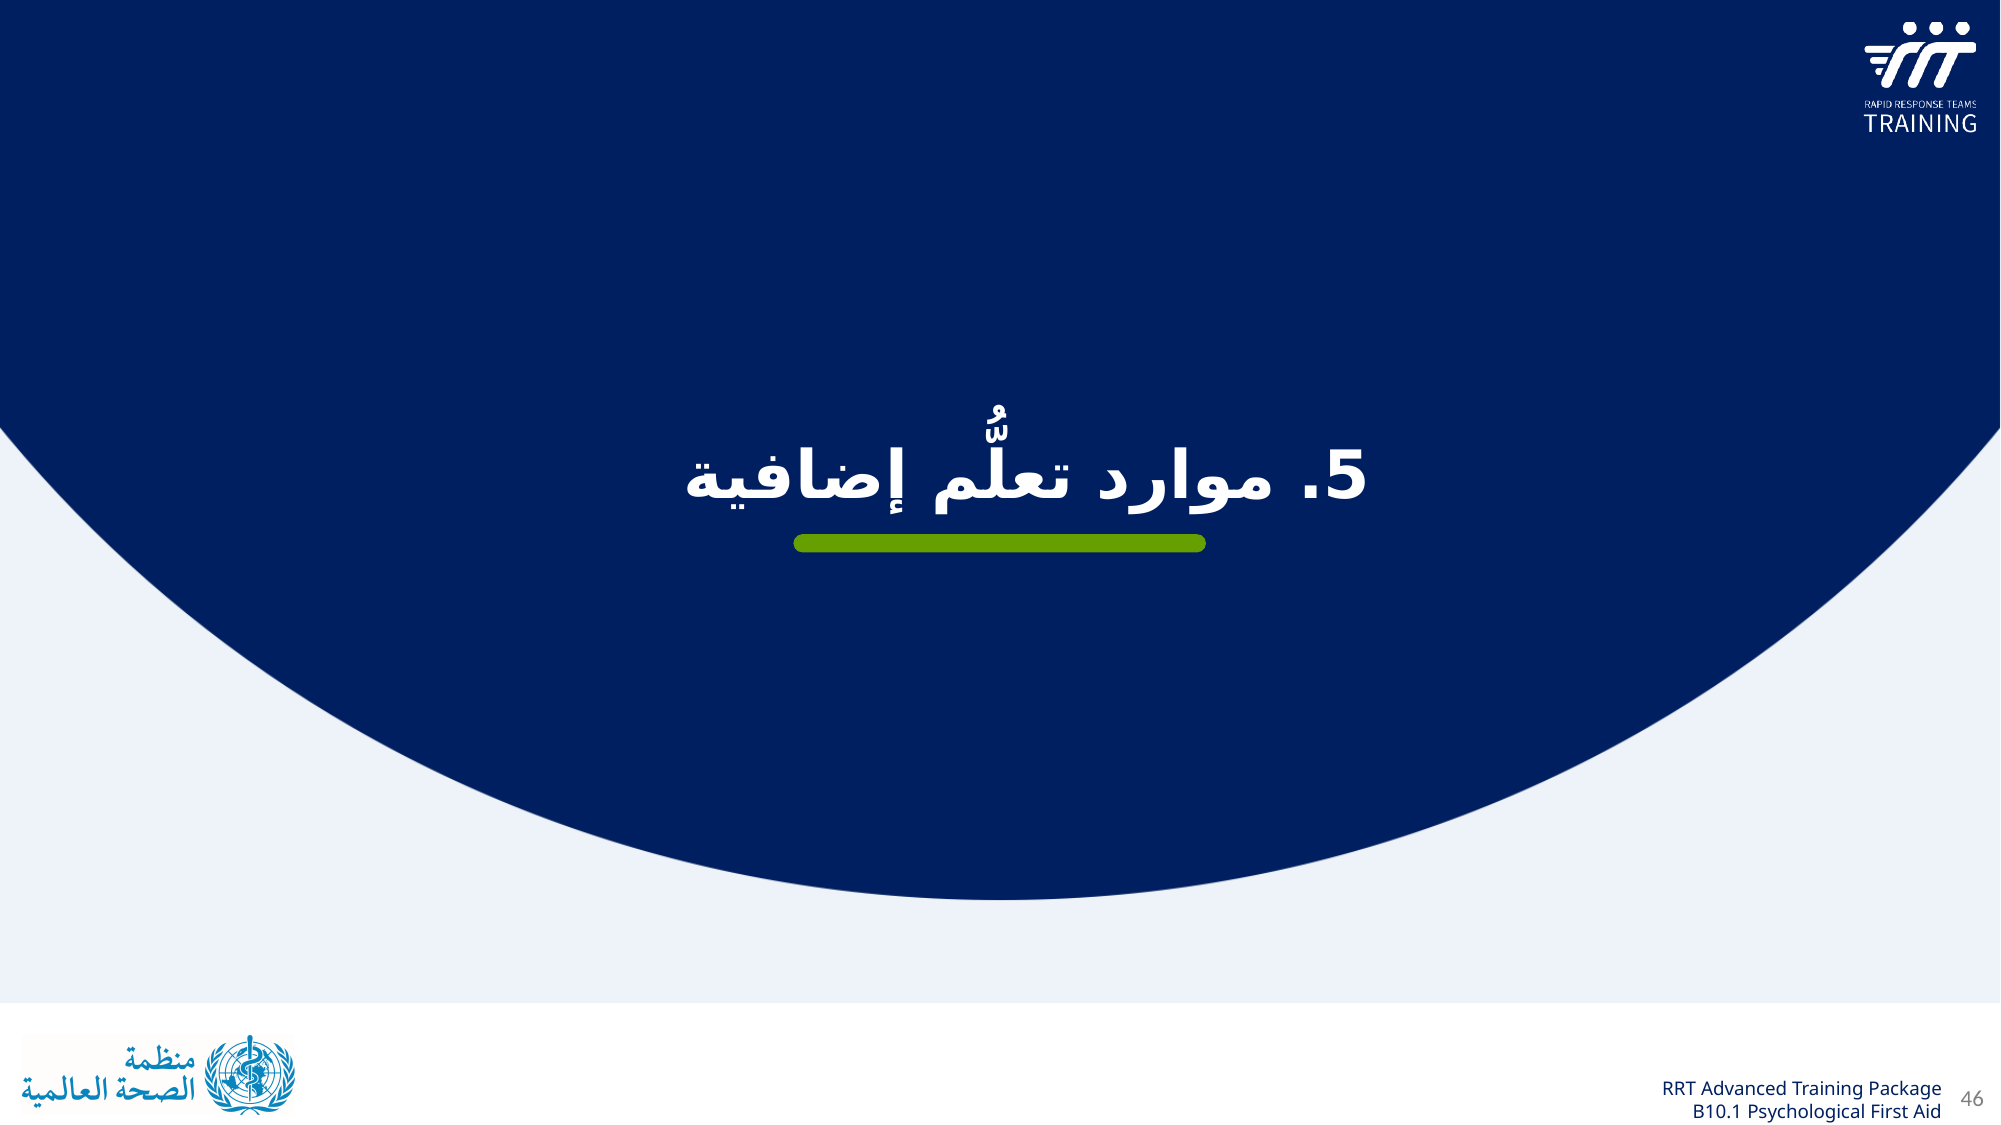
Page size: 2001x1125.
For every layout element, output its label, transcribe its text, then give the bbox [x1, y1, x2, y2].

picture [252, 1050, 258, 1059]
text_box 5. موارد تعلُّم إضافية [96, 323, 1958, 631]
picture [22, 1035, 295, 1115]
picture [0, 0, 2001, 1003]
